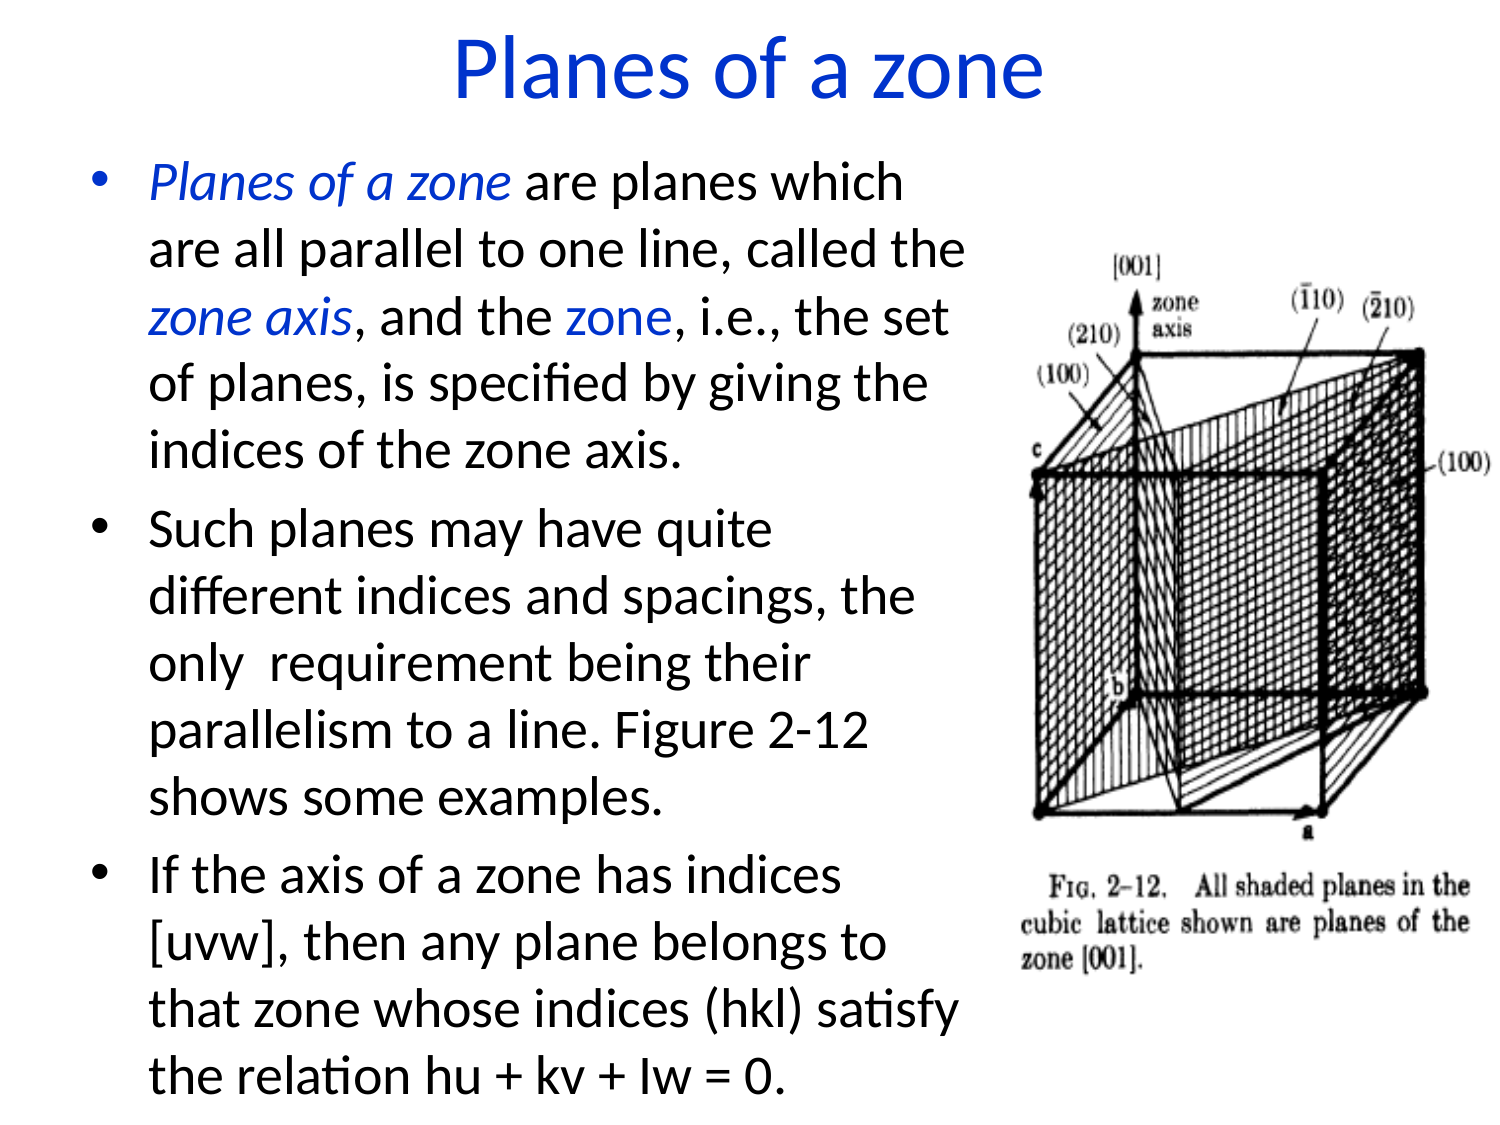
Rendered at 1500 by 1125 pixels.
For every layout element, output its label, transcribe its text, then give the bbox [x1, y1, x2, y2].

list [1012, 249, 1500, 988]
title Planes of a zone [75, 0, 1425, 125]
list Planes of a zone are planes which are all parallel to one line, called the zone axis, and the zone, i.e., the set of planes, is specified by giving the indices of the zone axis. Such planes may have quite different indices and spacings, the only requirement being their parallelism to a line. Figure 2-12 shows some examples. If the axis of a zone has indices [uvw], then any plane belongs to that zone whose indices (hkl) satisfy the relation hu + kv + Iw = 0. [75, 137, 988, 1125]
